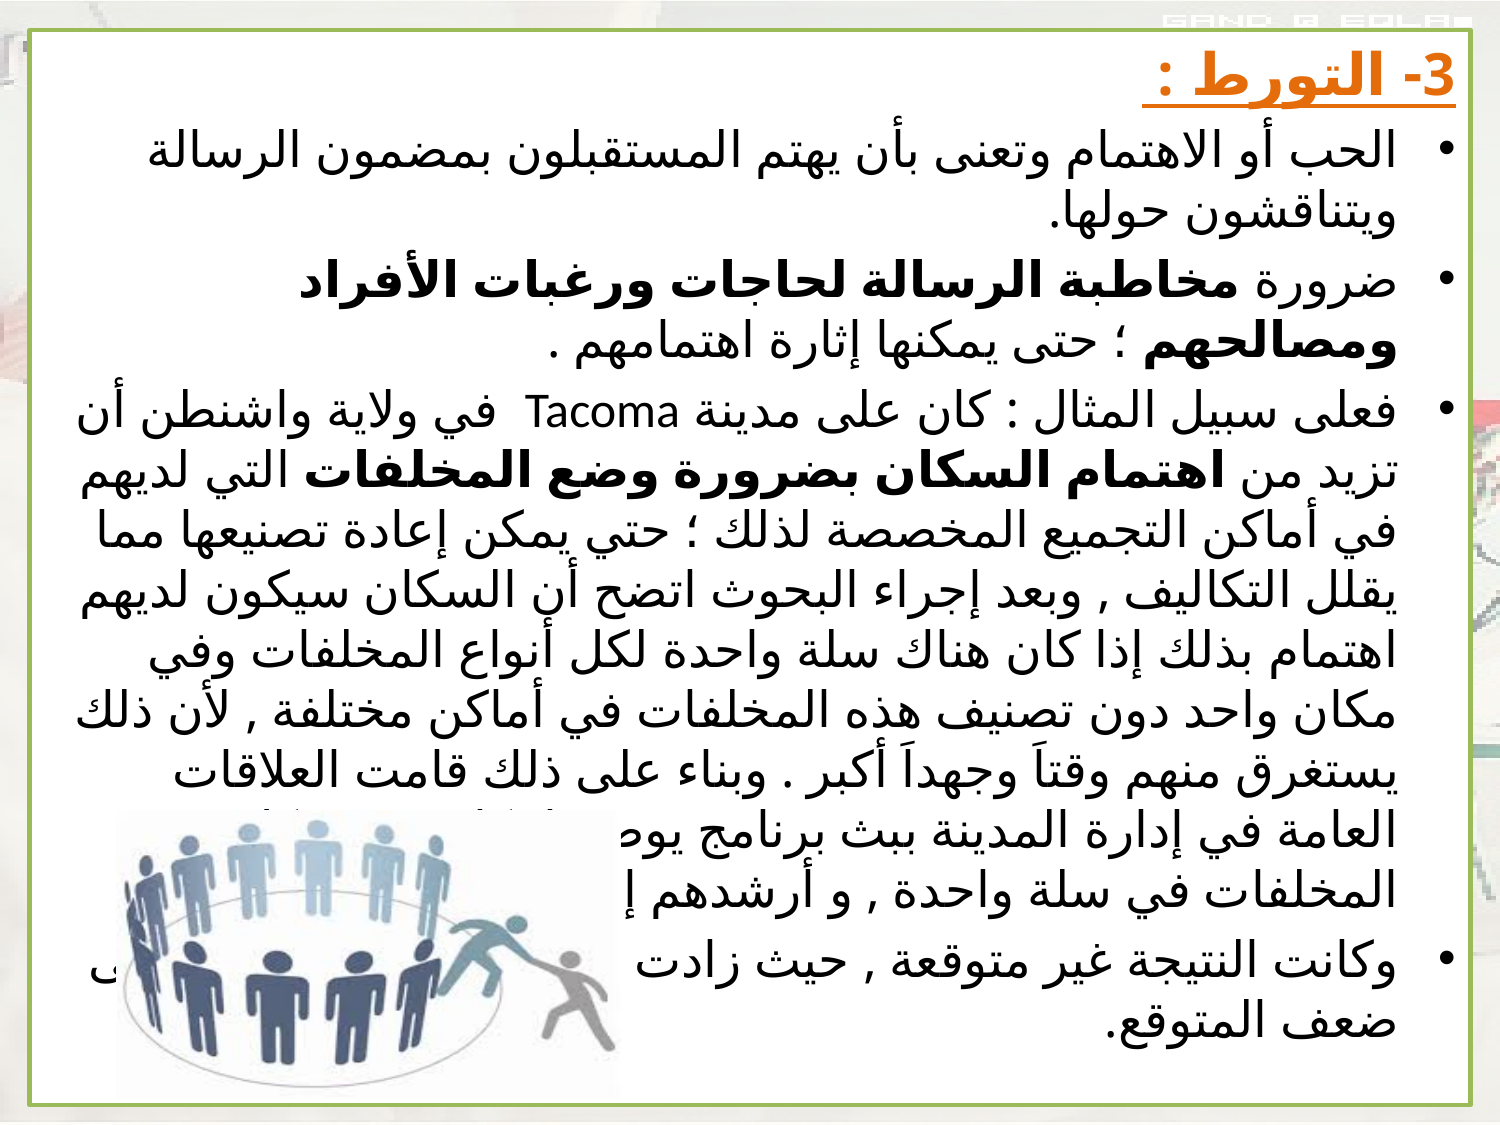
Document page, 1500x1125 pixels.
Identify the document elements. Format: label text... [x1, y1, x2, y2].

list 3- التورط : الحب أو الاهتمام وتعنى بأن يهتم المستقبلون بمضمون الرسالة ويتناقشون حولها. ضرورة مخاطبة الرسالة لحاجات ورغبات الأفراد ومصالحهم ؛ حتى يمكنها إثارة اهتمامهم . فعلى سبيل المثال : كان على مدينة Tacoma في ولاية واشنطن أن تزيد من اهتمام السكان بضرورة وضع المخلفات التي لديهم في أماكن التجميع المخصصة لذلك ؛ حتي يمكن إعادة تصنيعها مما يقلل التكاليف , وبعد إجراء البحوث اتضح أن السكان سيكون لديهم اهتمام بذلك إذا كان هناك سلة واحدة لكل أنواع المخلفات وفي مكان واحد دون تصنيف هذه المخلفات في أماكن مختلفة , لأن ذلك يستغرق منهم وقتاَ وجهداَ أكبر . وبناء على ذلك قامت العلاقات العامة في إدارة المدينة ببث برنامج يوضح إمكانية وضع كل المخلفات في سلة واحدة , و أرشدهم إلى أماكن وجودها . وكانت النتيجة غير متوقعة , حيث زادت نسبة استجابة الجمهور إلى ضعف المتوقع. [27, 28, 1473, 1107]
picture [116, 810, 621, 1102]
